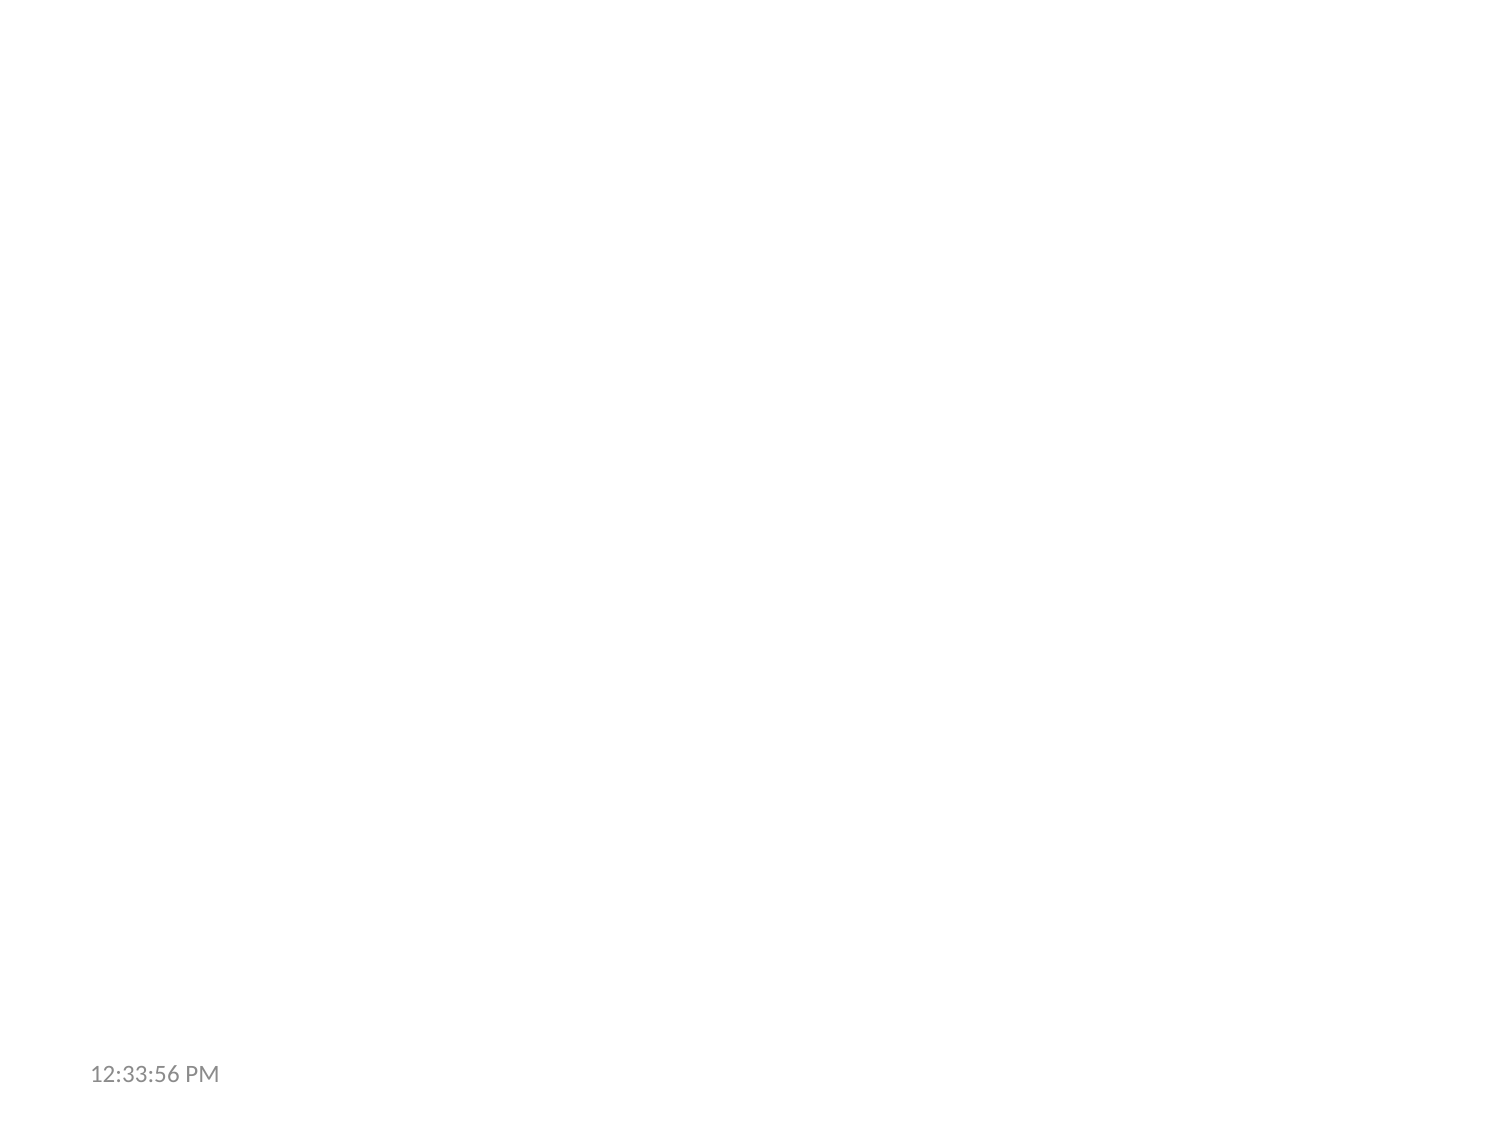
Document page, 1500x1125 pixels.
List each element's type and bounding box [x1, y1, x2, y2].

slide_number [75, 1042, 425, 1103]
